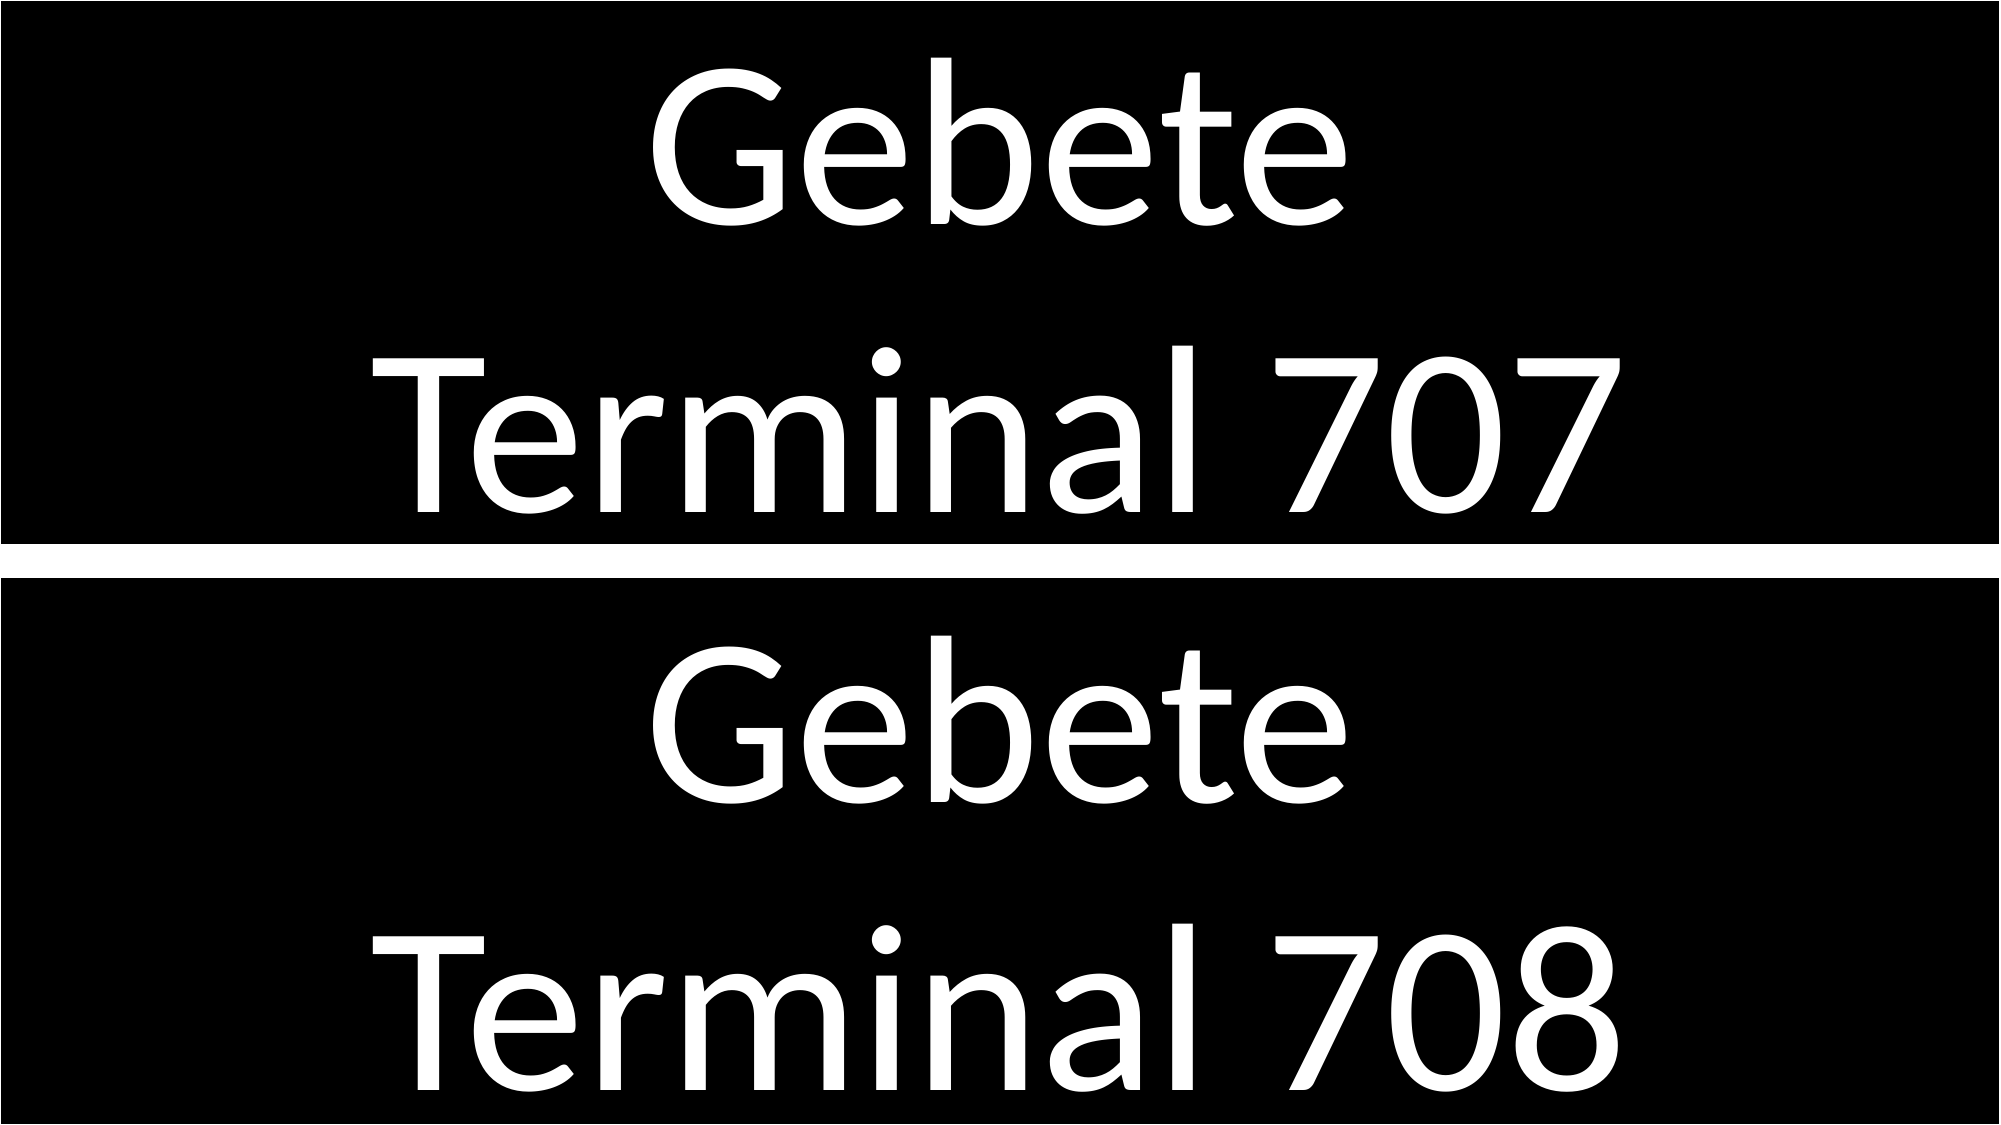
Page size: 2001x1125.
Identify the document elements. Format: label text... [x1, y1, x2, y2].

text_box Gebete Terminal 707 [0, 0, 2000, 546]
text_box Gebete Terminal 708 [0, 576, 2000, 1125]
